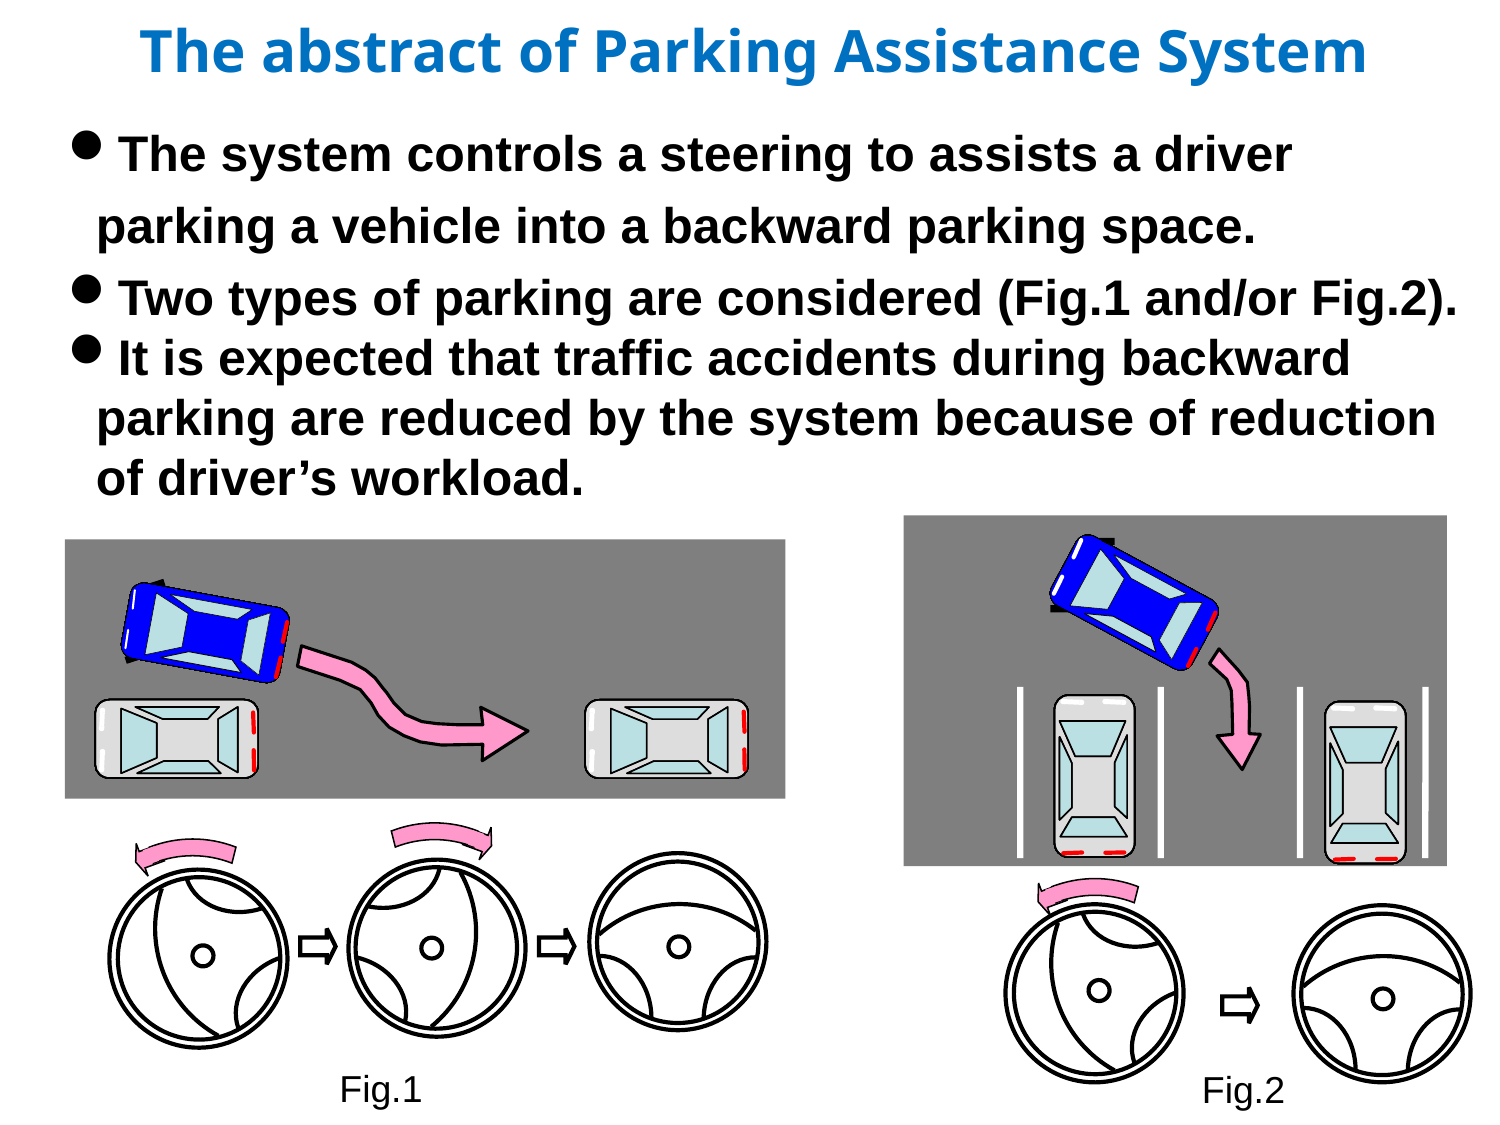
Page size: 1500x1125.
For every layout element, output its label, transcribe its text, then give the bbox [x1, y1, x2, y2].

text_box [47, 838, 283, 1125]
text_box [1293, 904, 1471, 1083]
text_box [289, 822, 581, 1125]
text_box The system controls a steering to assists a driver parking a vehicle into a backward parking space. Two types of parking are considered (Fig.1 and/or Fig.2). It is expected that traffic accidents during backward parking are reduced by the system because of reduction of driver’s workload. [53, 101, 1483, 513]
text_box Fig.2 [1246, 1058, 1301, 1119]
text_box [589, 852, 767, 1031]
text_box The abstract of Parking Assistance System [5, 7, 1500, 92]
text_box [903, 515, 1448, 872]
text_box [1246, 987, 1258, 1024]
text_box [949, 878, 1241, 1125]
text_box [64, 539, 786, 799]
